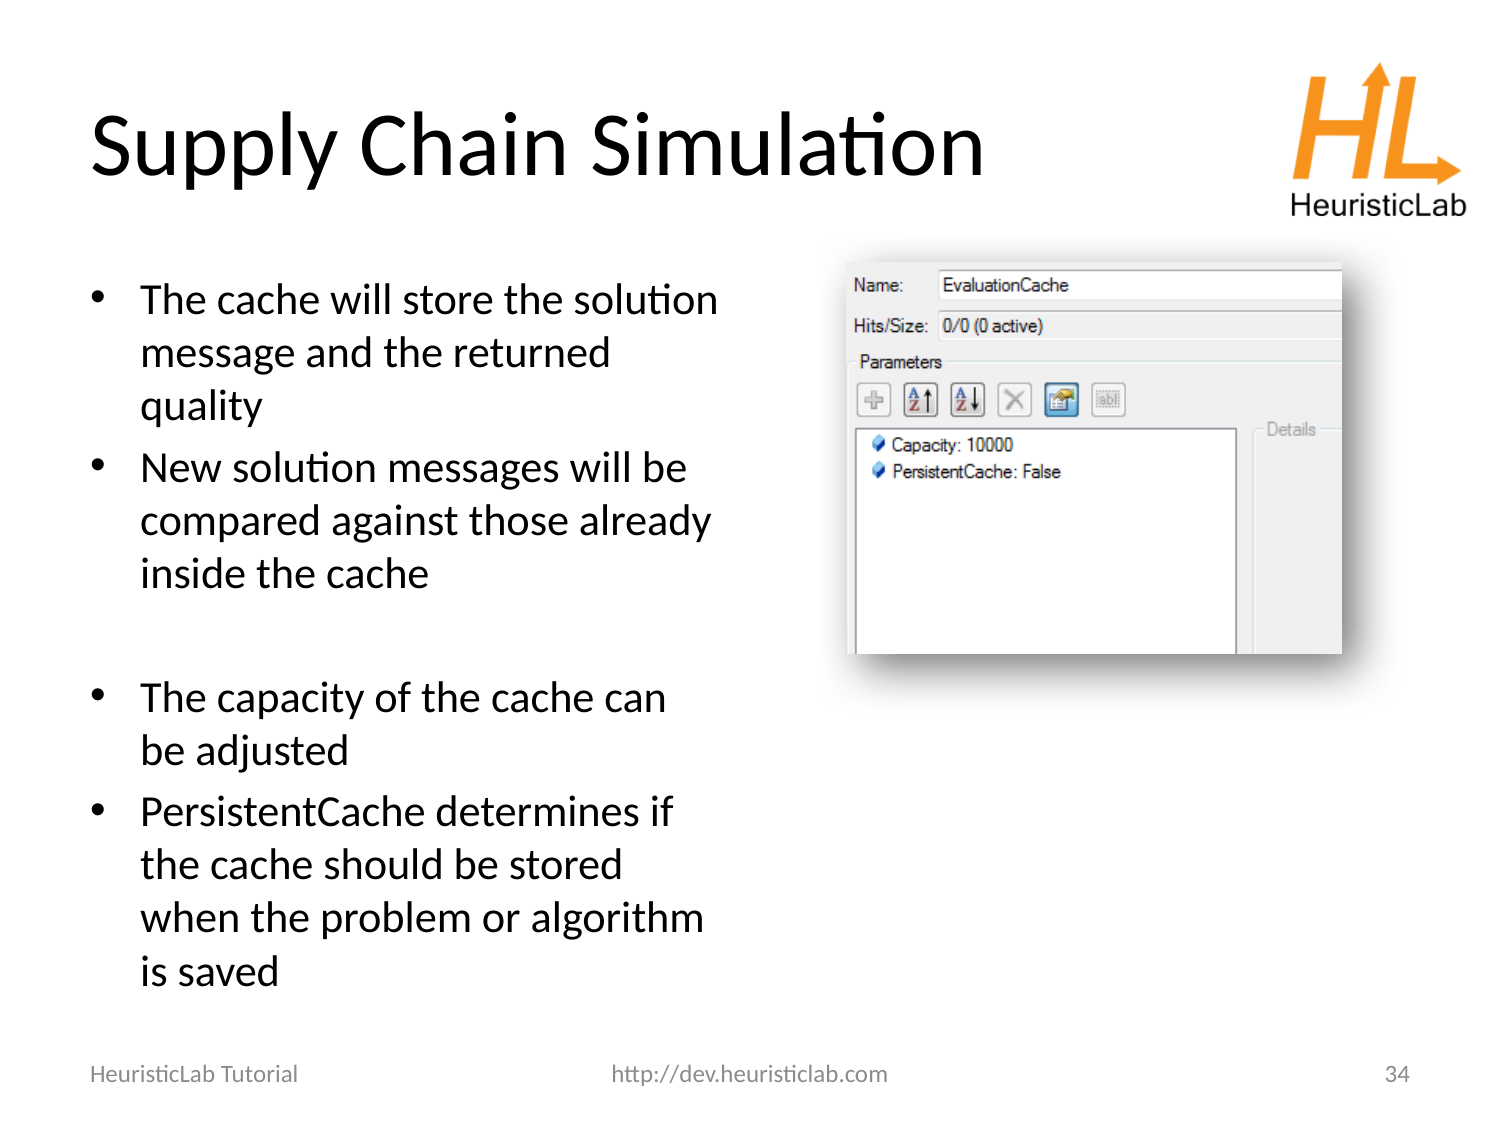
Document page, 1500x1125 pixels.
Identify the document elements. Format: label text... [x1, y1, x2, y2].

slide_number 34 [1074, 1042, 1425, 1103]
picture [1281, 27, 1474, 244]
picture [845, 262, 1342, 654]
footer http://dev.heuristiclab.com [512, 1042, 988, 1103]
list The cache will store the solution message and the returned quality New solution messages will be compared against those already inside the cache The capacity of the cache can be adjusted PersistentCache determines if the cache should be stored when the problem or algorithm is saved [75, 262, 738, 1005]
slide_number HeuristicLab Tutorial [75, 1042, 425, 1103]
title Supply Chain Simulation [75, 45, 1282, 233]
